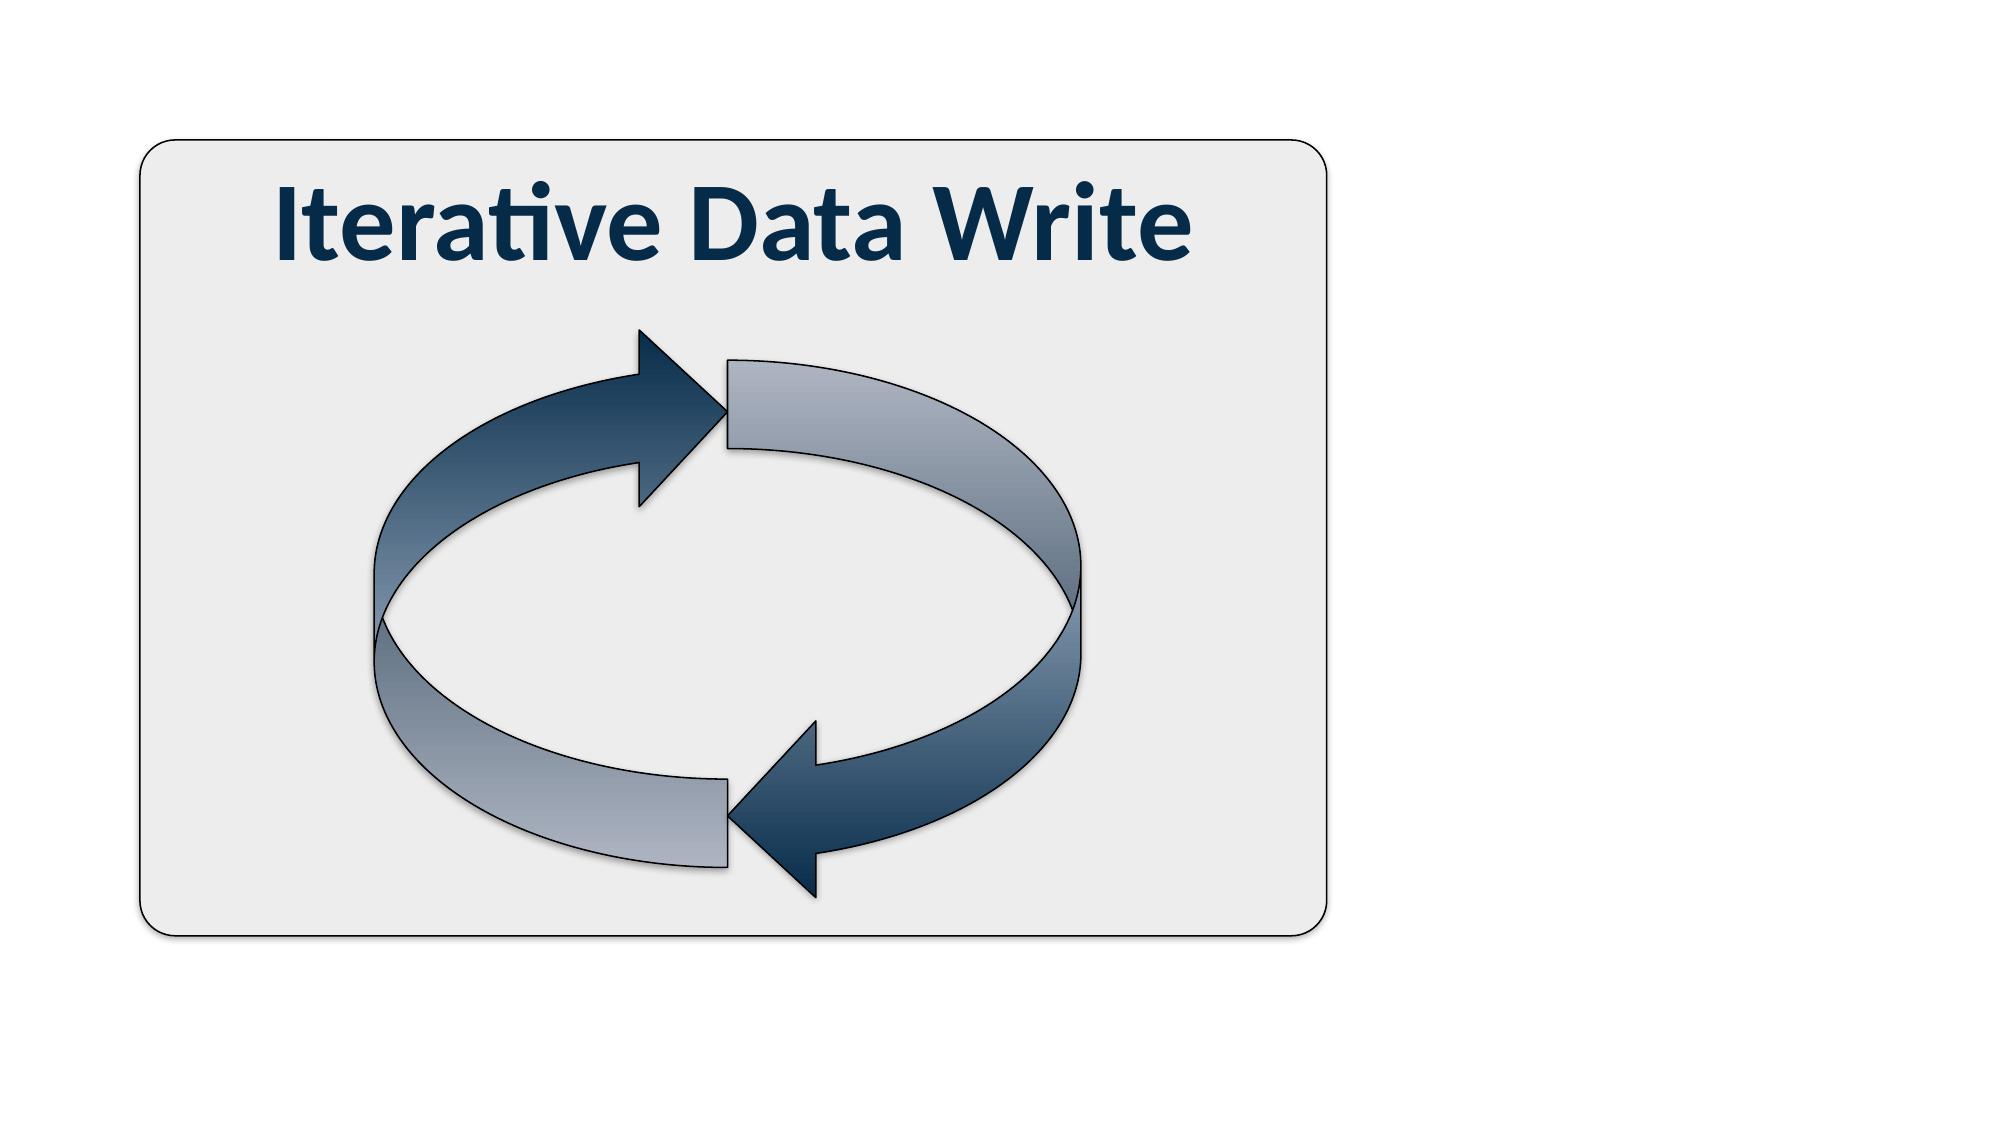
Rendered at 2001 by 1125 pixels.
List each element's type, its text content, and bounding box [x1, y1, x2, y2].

text_box Iterative Data Write [141, 140, 1325, 290]
text_box [139, 162, 1328, 937]
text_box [373, 323, 1082, 905]
